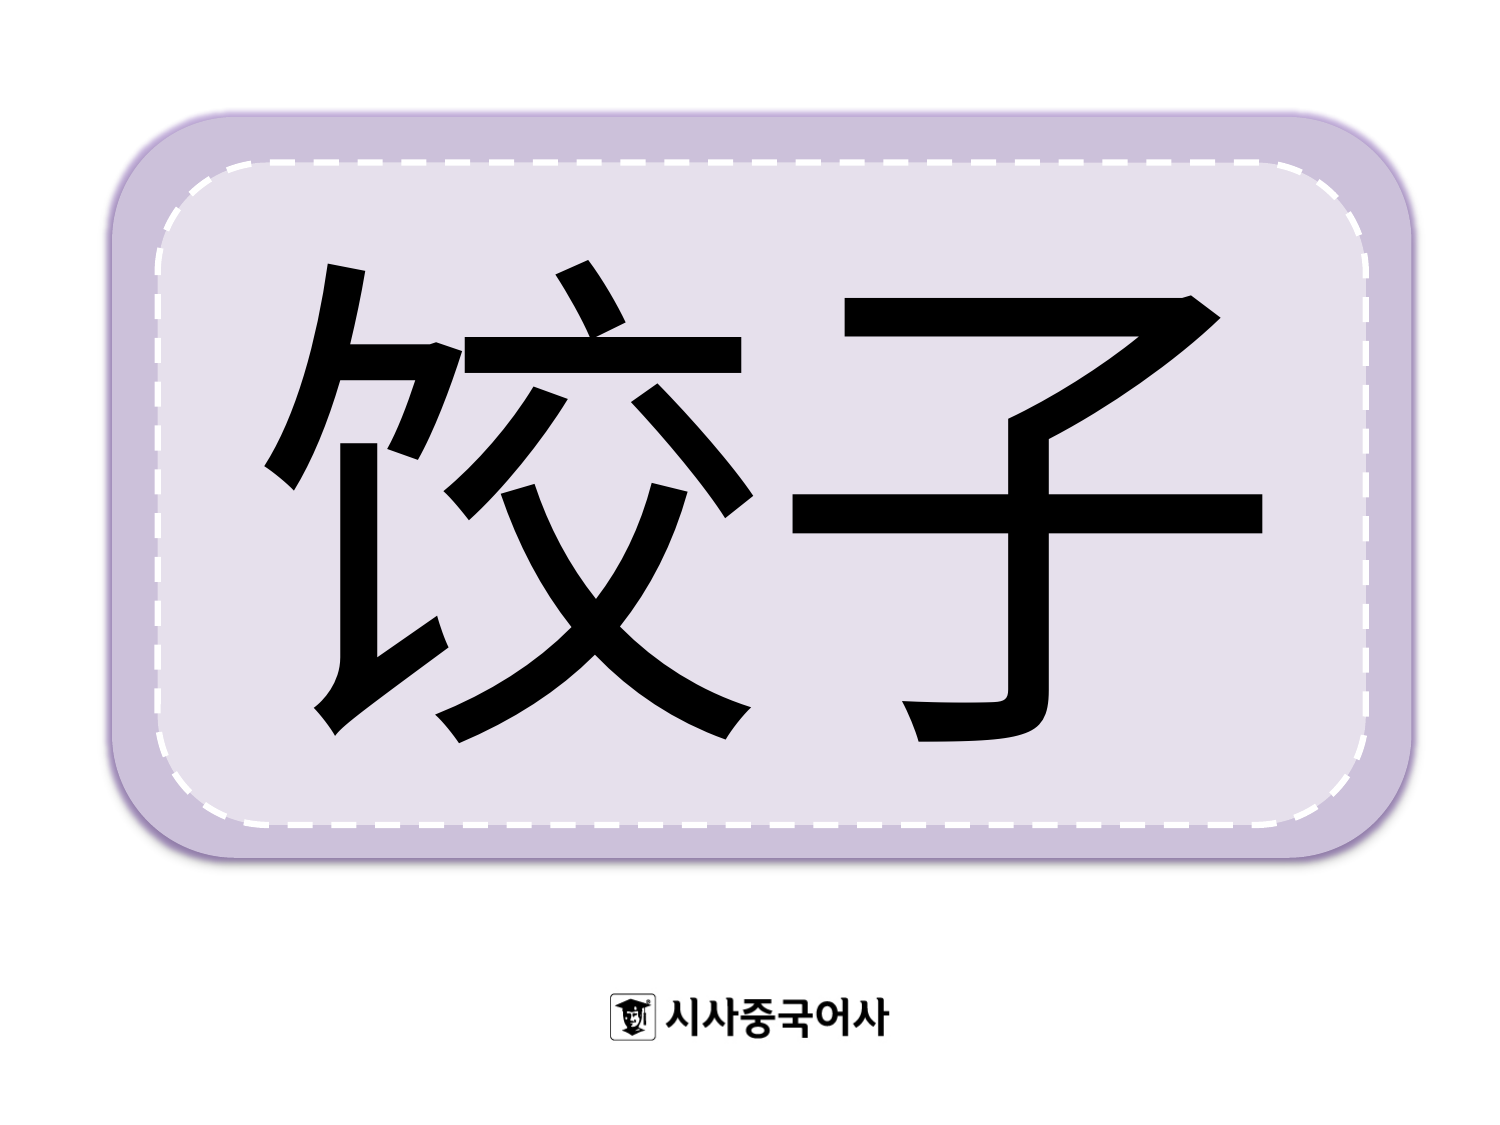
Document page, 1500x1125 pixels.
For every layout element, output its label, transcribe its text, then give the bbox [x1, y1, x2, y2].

picture [602, 987, 898, 1047]
text_box 饺子 [162, 160, 1371, 824]
